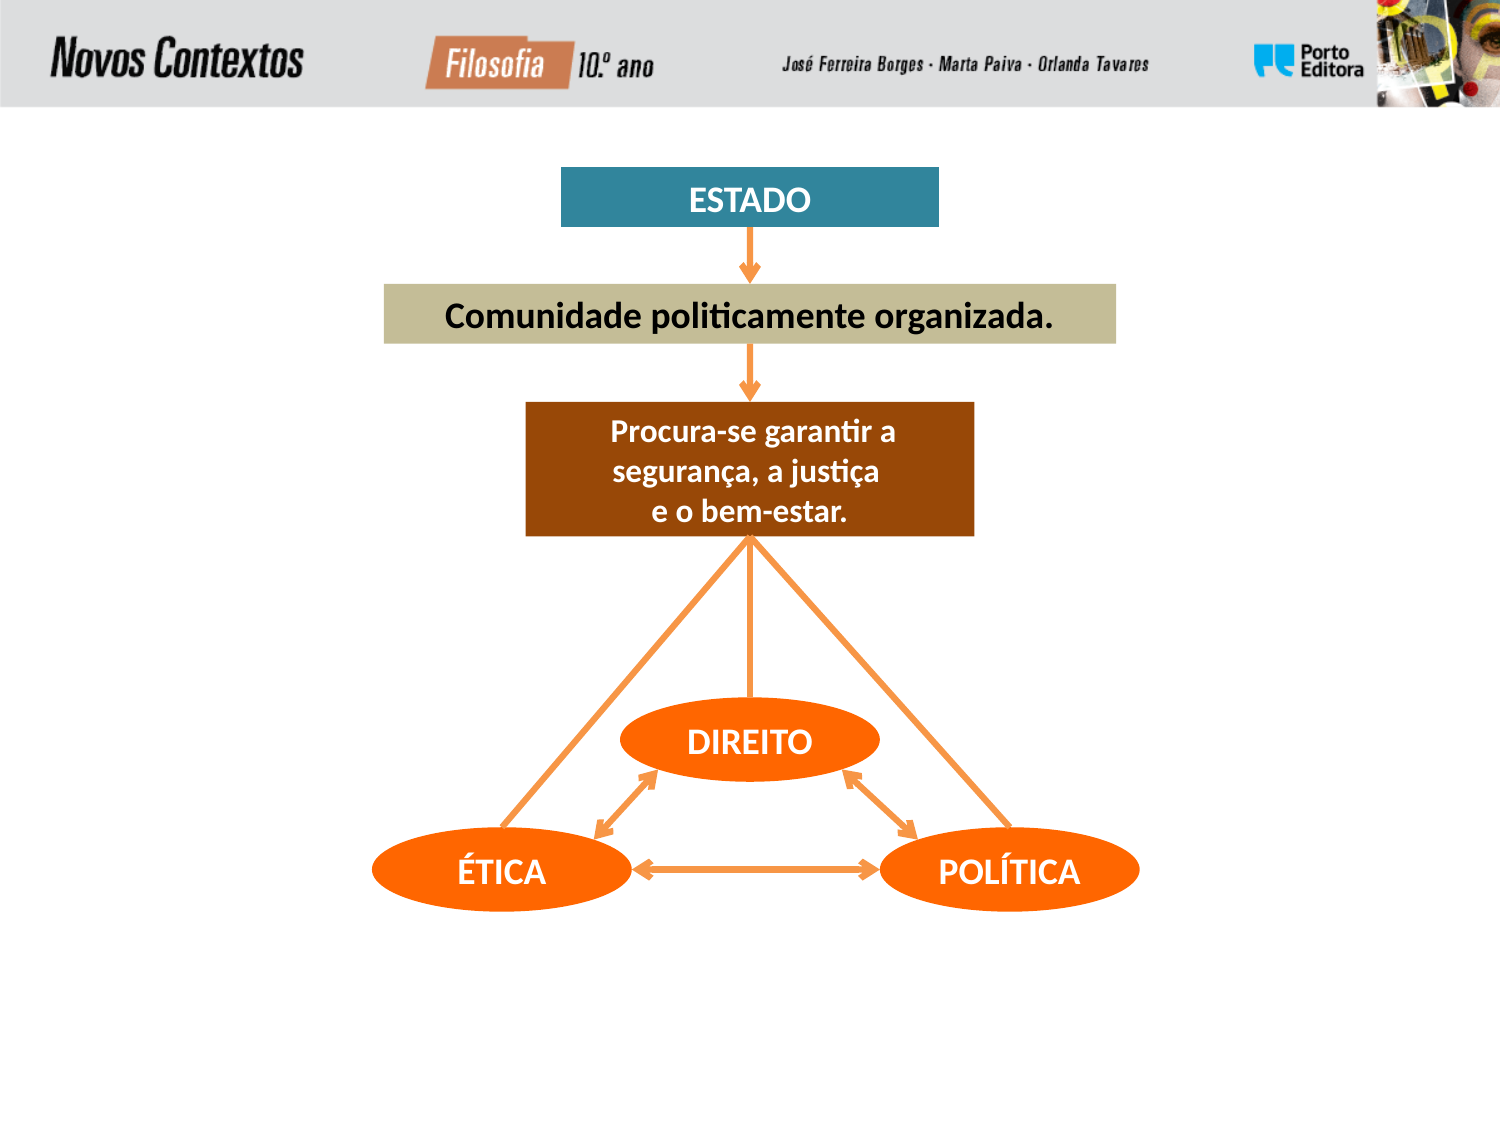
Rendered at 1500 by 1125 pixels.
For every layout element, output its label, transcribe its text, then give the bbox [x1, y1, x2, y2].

text_box ÉTICA [371, 827, 632, 912]
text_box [590, 772, 662, 838]
text_box Procura-se garantir a segurança, a justiça e o bem-estar. [525, 401, 975, 537]
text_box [481, 558, 727, 808]
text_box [844, 766, 915, 844]
text_box Comunidade politicamente organizada. [383, 283, 1117, 344]
text_box ESTADO [561, 167, 939, 227]
text_box POLÍTICA [880, 827, 1140, 912]
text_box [735, 552, 1025, 813]
picture [0, 0, 1500, 153]
